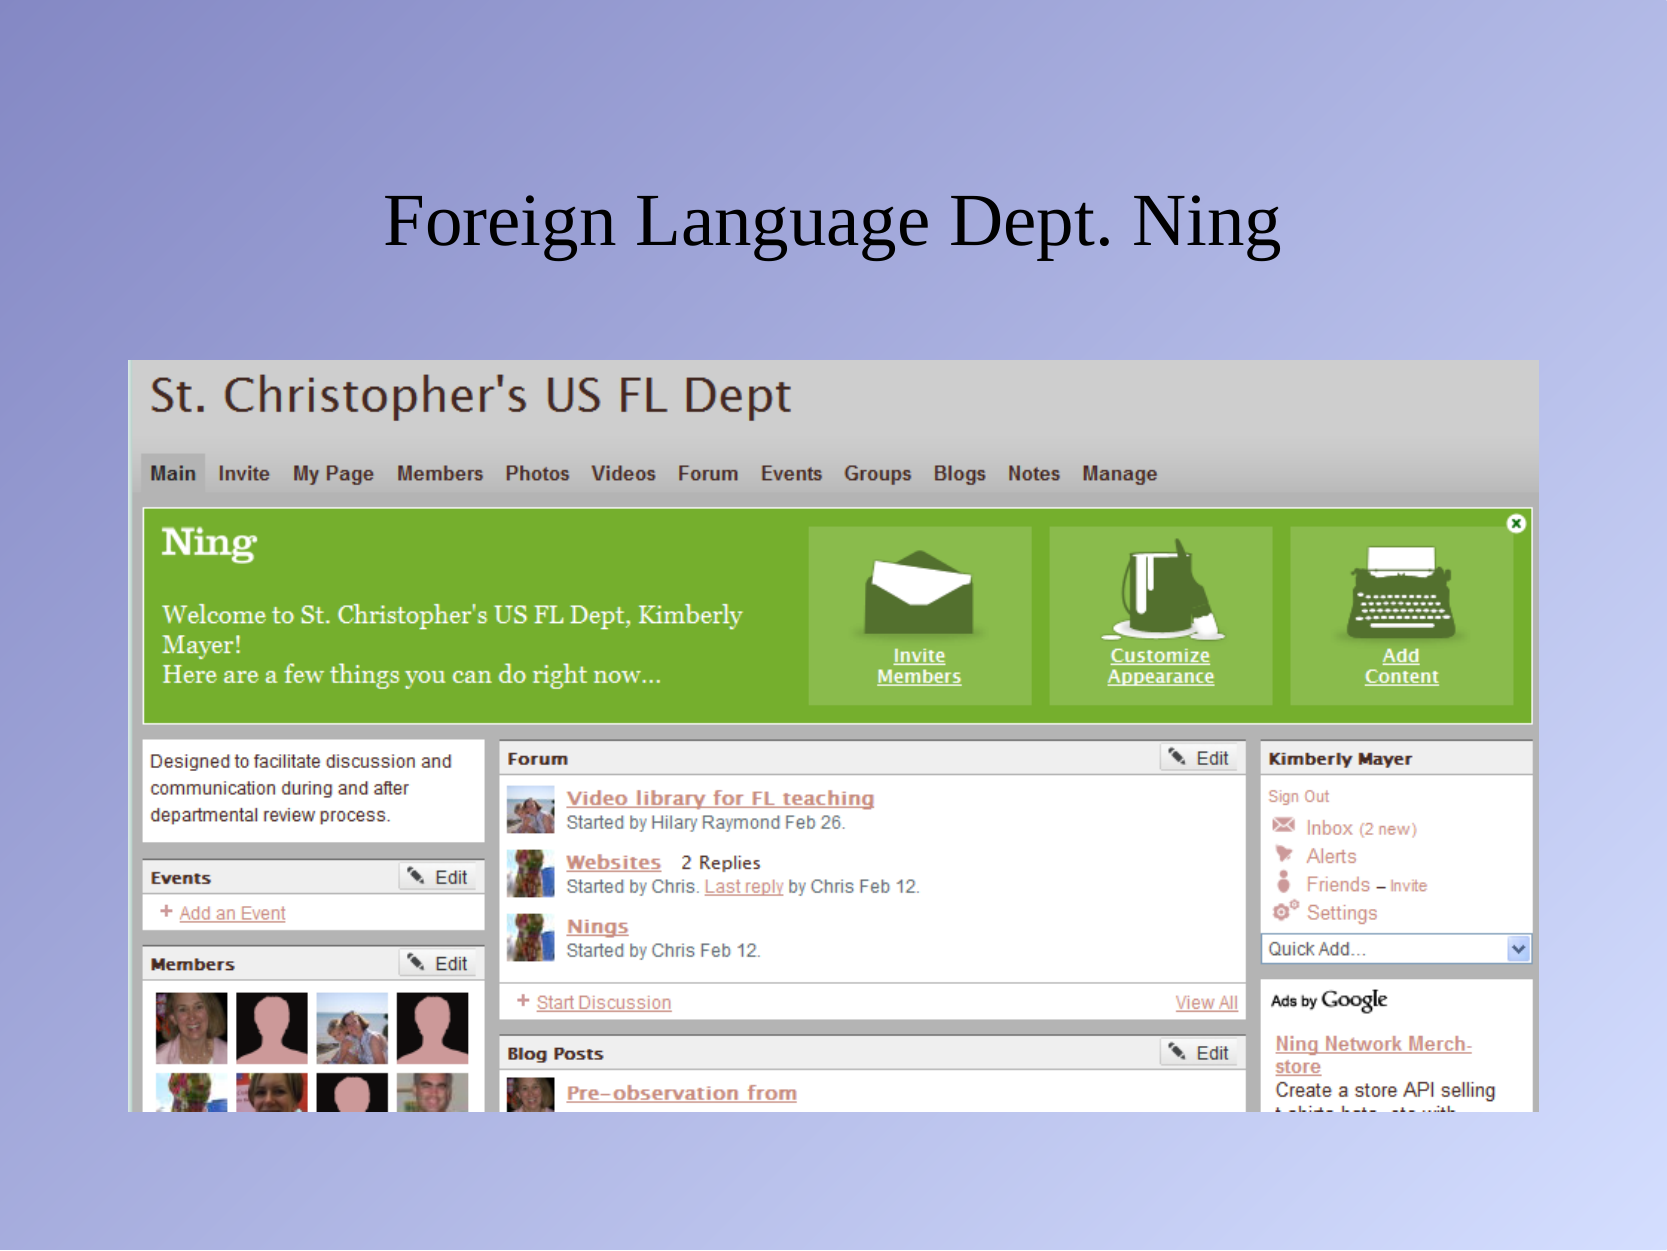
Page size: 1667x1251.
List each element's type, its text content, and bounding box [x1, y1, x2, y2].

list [128, 360, 1539, 1112]
title Foreign Language Dept. Ning [124, 110, 1542, 320]
